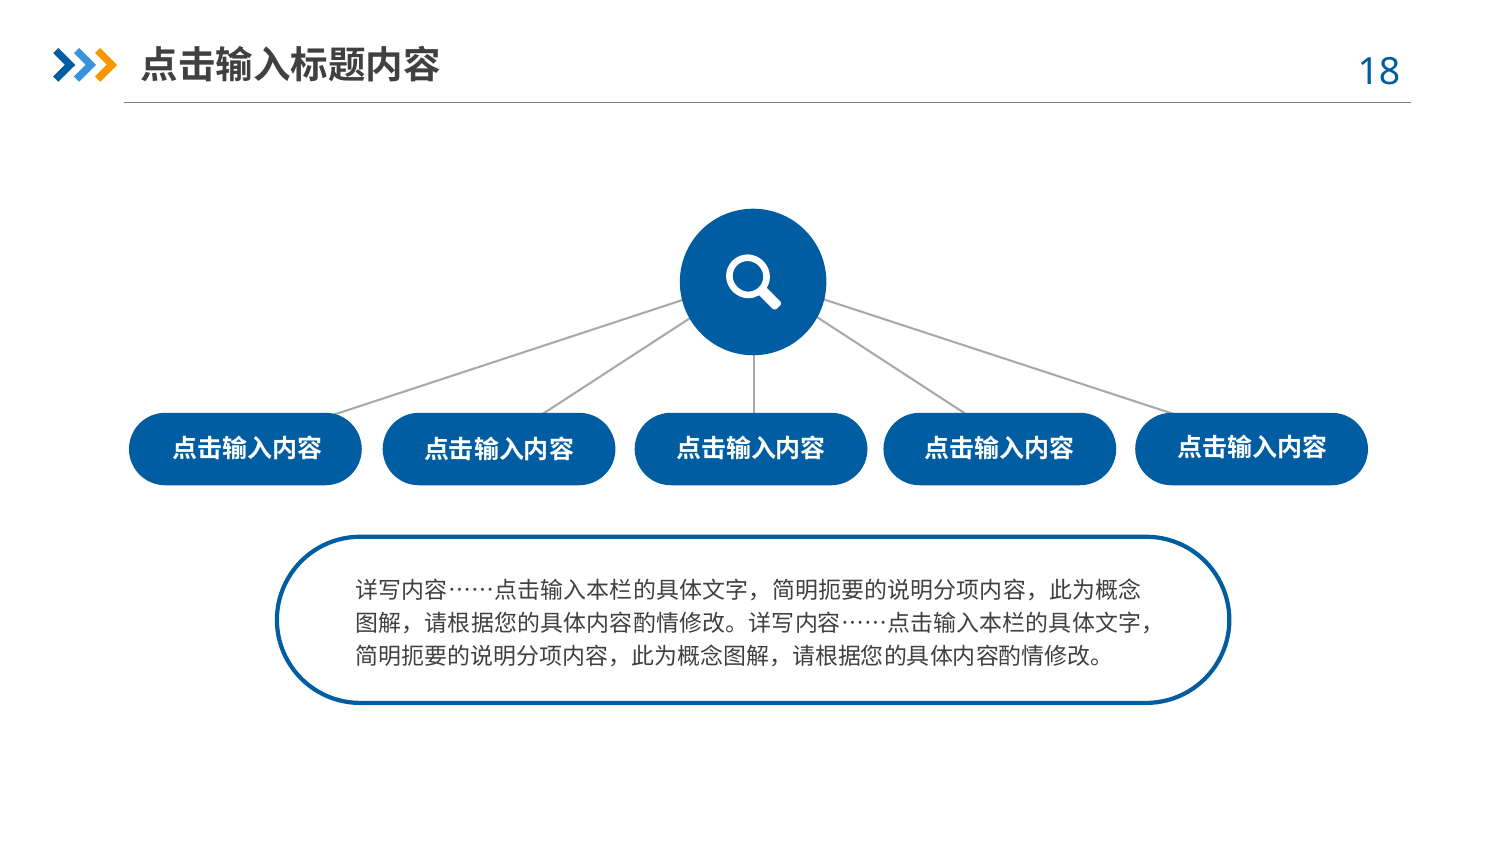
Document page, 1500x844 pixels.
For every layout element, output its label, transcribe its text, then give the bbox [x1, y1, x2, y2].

text_box 点击输入内容 [884, 423, 1116, 475]
text_box 点击输入内容 [131, 423, 363, 475]
text_box 详写内容……点击输入本栏的具体文字，简明扼要的说明分项内容，此为概念图解，请根据您的具体内容酌情修改。详写内容……点击输入本栏的具体文字，简明扼要的说明分项内容，此为概念图解，请根据您的具体内容酌情修改。 [355, 573, 1143, 667]
text_box [393, 475, 605, 486]
text_box 点击输入内容 [383, 423, 615, 475]
text_box 点击输入内容 [1136, 423, 1368, 474]
text_box [1146, 412, 1357, 423]
text_box 点击输入标题内容 [140, 32, 491, 95]
text_box [645, 412, 857, 423]
text_box [1145, 474, 1358, 486]
text_box 点击输入内容 [635, 423, 867, 475]
text_box [645, 475, 857, 486]
text_box [139, 475, 351, 486]
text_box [679, 208, 827, 356]
text_box [894, 412, 1106, 423]
text_box [894, 475, 1106, 486]
text_box [393, 412, 605, 423]
text_box [274, 534, 1232, 706]
text_box [140, 412, 351, 423]
